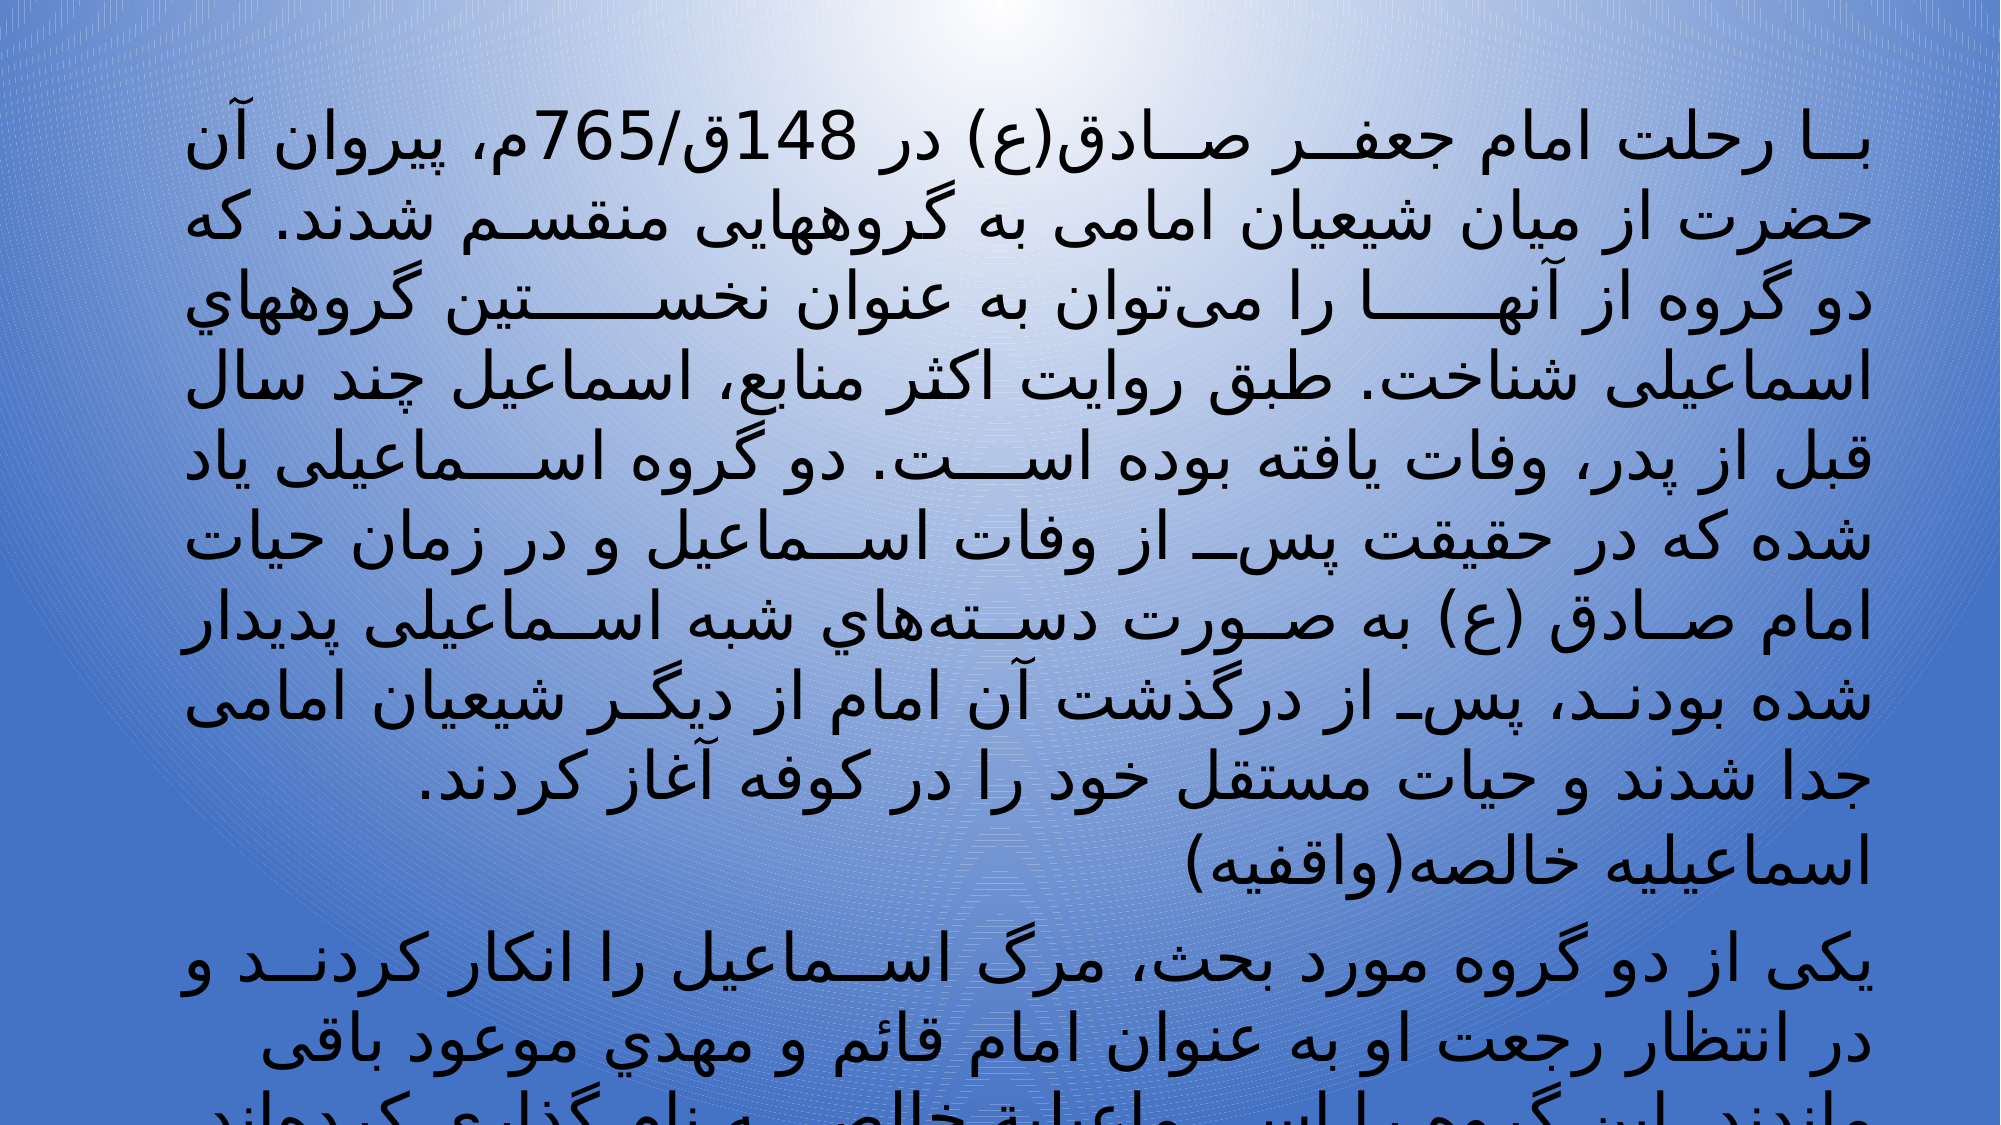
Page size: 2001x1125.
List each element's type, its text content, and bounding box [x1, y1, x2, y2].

text_box با رحلت‌ امام‌ جعفر صادق‌(ع‌) در 148ق‌/765م‌، پيروان‌ آن‌ حضرت‌ از ميان‌ شيعيان‌ امامى‌ به‌ گروههايى‌ منقسم‌ شدند. كه‌ دو گروه‌ از آنها را مى‌توان‌ به‌ عنوان‌ نخستين‌ گروههاي‌ اسماعيلى‌ شناخت‌. طبق‌ روايت‌ اكثر منابع‌، اسماعيل‌ چند سال‌ قبل‌ از پدر، وفات‌ يافته‌ بوده‌ است‌. دو گروه‌ اسماعيلى‌ ياد شده‌ كه‌ در حقيقت‌ پس‌ از وفات‌ اسماعيل‌ و در زمان‌ حيات‌ امام‌ صادق‌ (ع‌) به‌ صورت‌ دسته‌هاي‌ شبه‌ اسماعيلى‌ پديدار شده‌ بودند، پس‌ از درگذشت‌ آن‌ امام‌ از ديگر شيعيان‌ امامى‌ جدا شدند و حيات‌ مستقل‌ خود را در كوفه‌ آغاز كردند. اسماعیلیه خالصه(واقفیه) يكى‌ از دو گروه‌ مورد بحث‌، مرگ‌ اسماعيل‌ را انكار كردند و در انتظار رجعت‌ او به‌ عنوان‌ امام‌ قائم‌ و مهدي‌ موعود باقى‌ ماندند. اين‌ گروه‌ را اسماعيلية خالصه‌ نام‌ گذاري‌ كرده‌اند. همچنین اين‌ گروه‌ را اسماعيلية واقفیه‌ ناميده‌ است‌ چرا كه‌ اسماعيل‌ بن‌ جعفر را به‌ عنوان‌ آخرين‌ امام‌ و مهدي‌ خود پذيرا شده‌ بوده‌اند. اين‌ گروه‌ معتقد بودند كه‌ امام‌ صادق‌ (ع‌)، صرفاً براي‌ حفظ جان‌ اسماعيل‌ از دست‌ عمال‌ عباسى‌ و از روی تقیه، مرگ‌ فرزندش‌ را اعلام‌ كرده‌ است. [168, 85, 1890, 1125]
